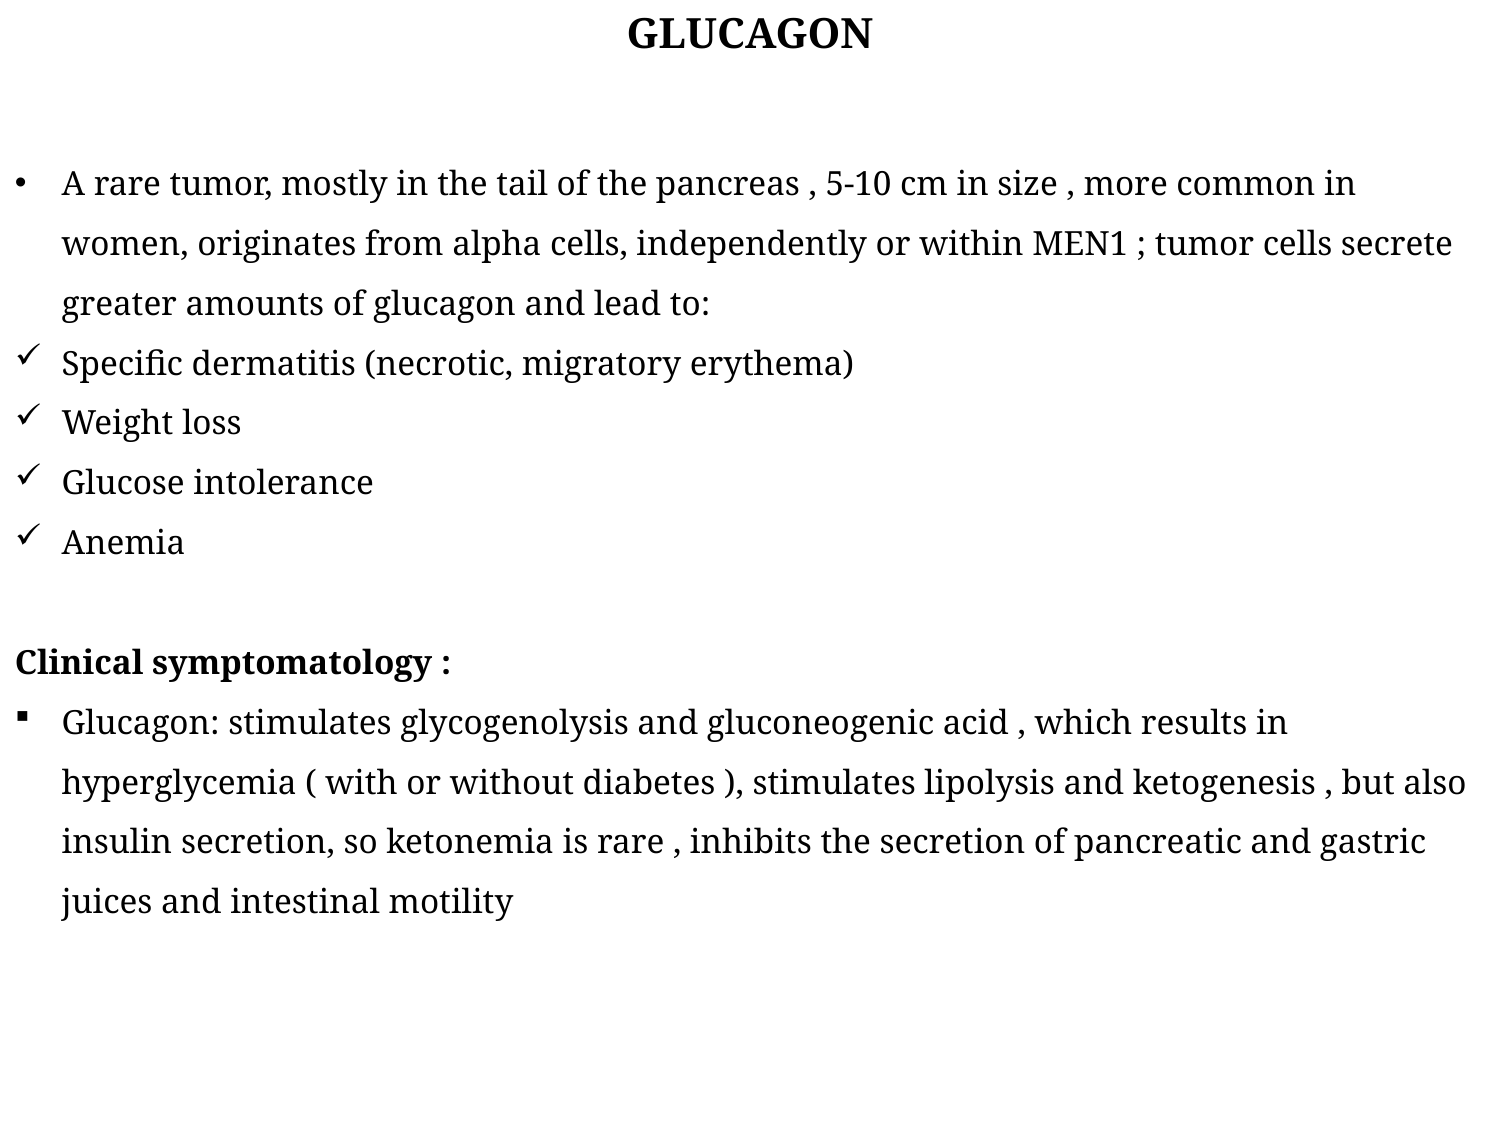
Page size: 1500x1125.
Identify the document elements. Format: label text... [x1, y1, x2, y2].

text_box A rare tumor, mostly in the tail of the pancreas , 5-10 cm in size , more common in women, originates from alpha cells, independently or within MEN1 ; tumor cells secrete greater amounts of glucagon and lead to: Specific dermatitis (necrotic, migratory erythema) Weight loss Glucose intolerance Anemia Clinical symptomatology : Glucagon: stimulates glycogenolysis and gluconeogenic acid , which results in hyperglycemia ( with or without diabetes ), stimulates lipolysis and ketogenesis , but also insulin secretion, so ketonemia is rare , inhibits the secretion of pancreatic and gastric juices and intestinal motility [0, 134, 1500, 1048]
text_box GLUCAGON [0, 0, 1500, 63]
